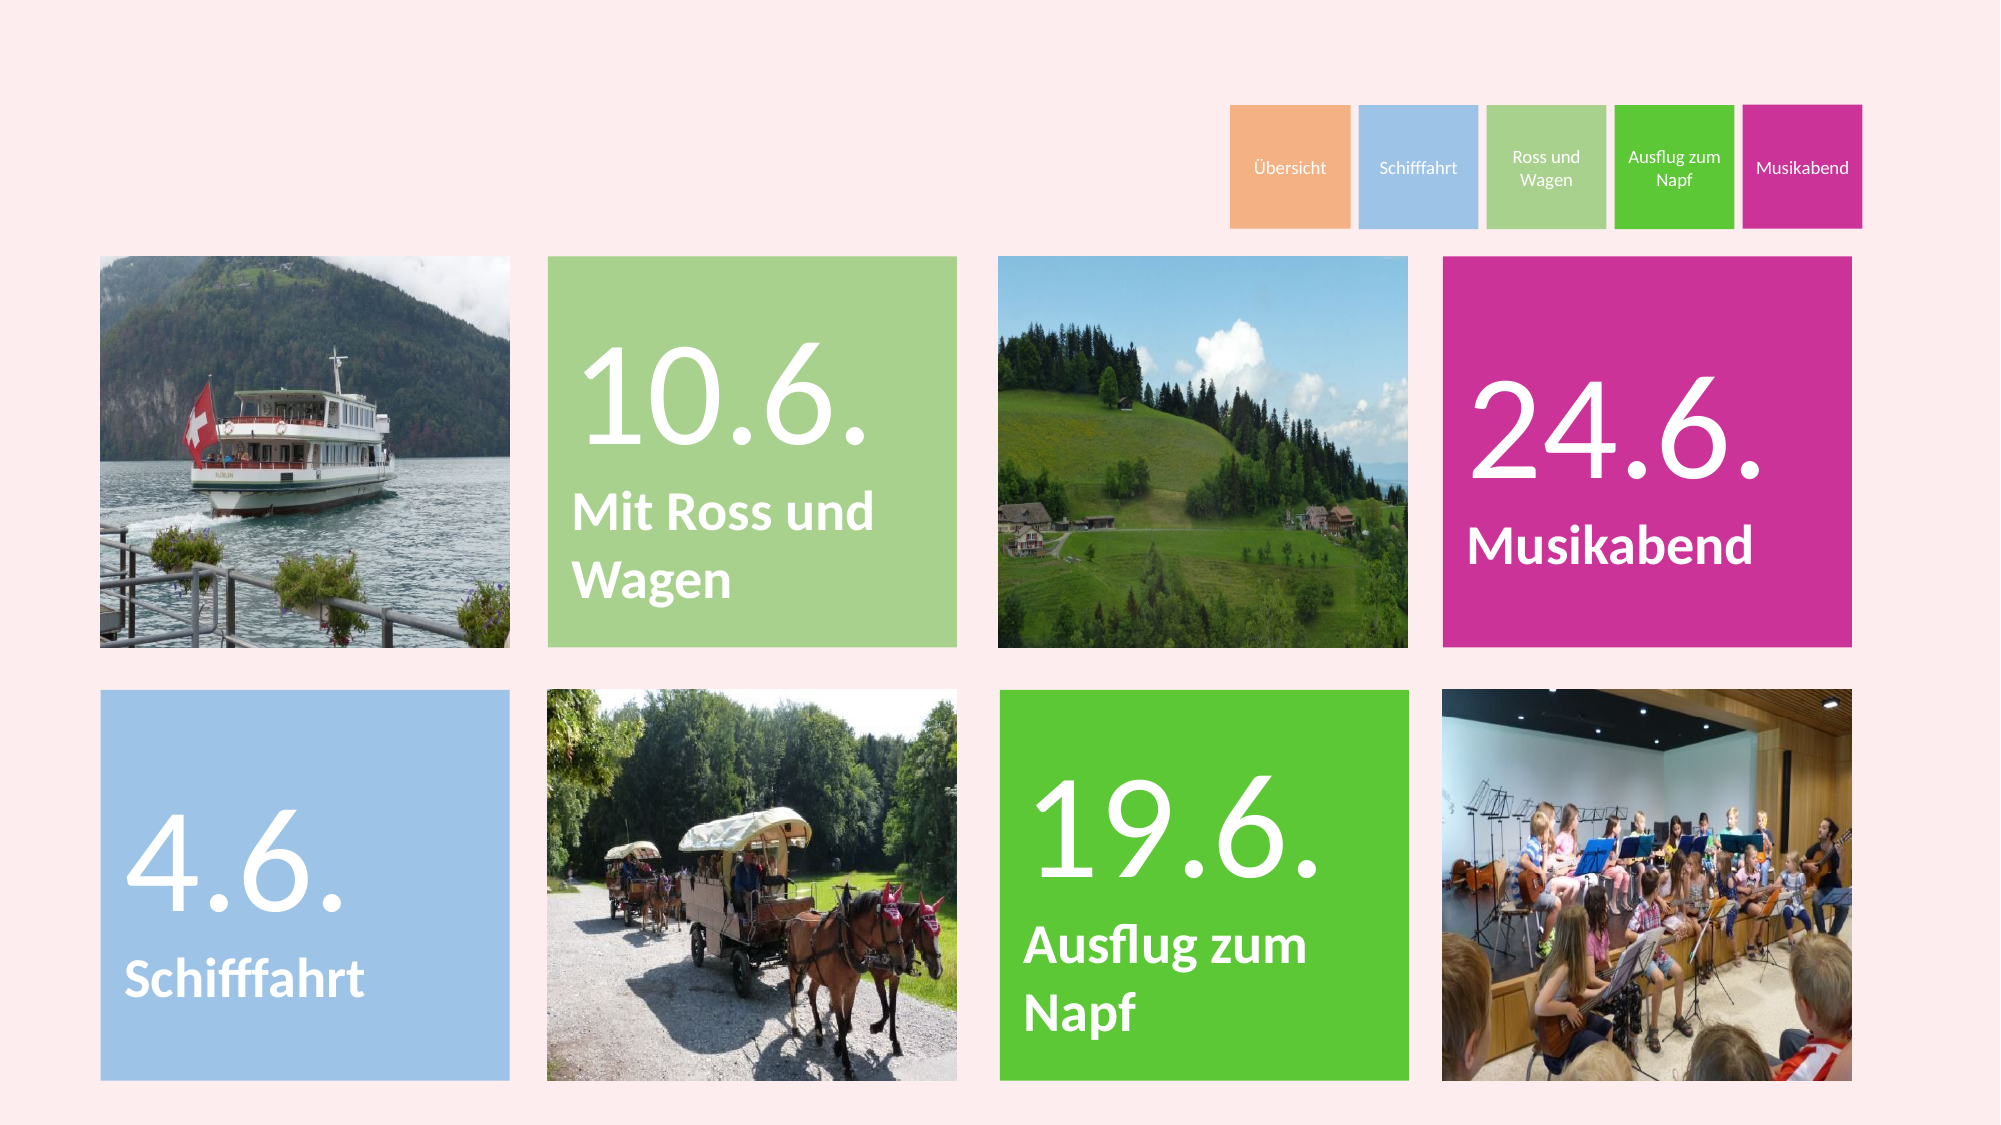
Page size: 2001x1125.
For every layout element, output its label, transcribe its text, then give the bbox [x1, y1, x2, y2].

picture [998, 256, 1408, 648]
text_box 10.6. Mit Ross und Wagen [547, 255, 958, 648]
text_box 4.6. Schifffahrt [99, 689, 511, 1082]
picture [100, 256, 510, 648]
text_box 19.6. Ausflug zum Napf [999, 689, 1410, 1082]
picture [547, 689, 957, 1081]
picture [1442, 689, 1852, 1081]
text_box 24.6. Musikabend [1442, 255, 1853, 648]
